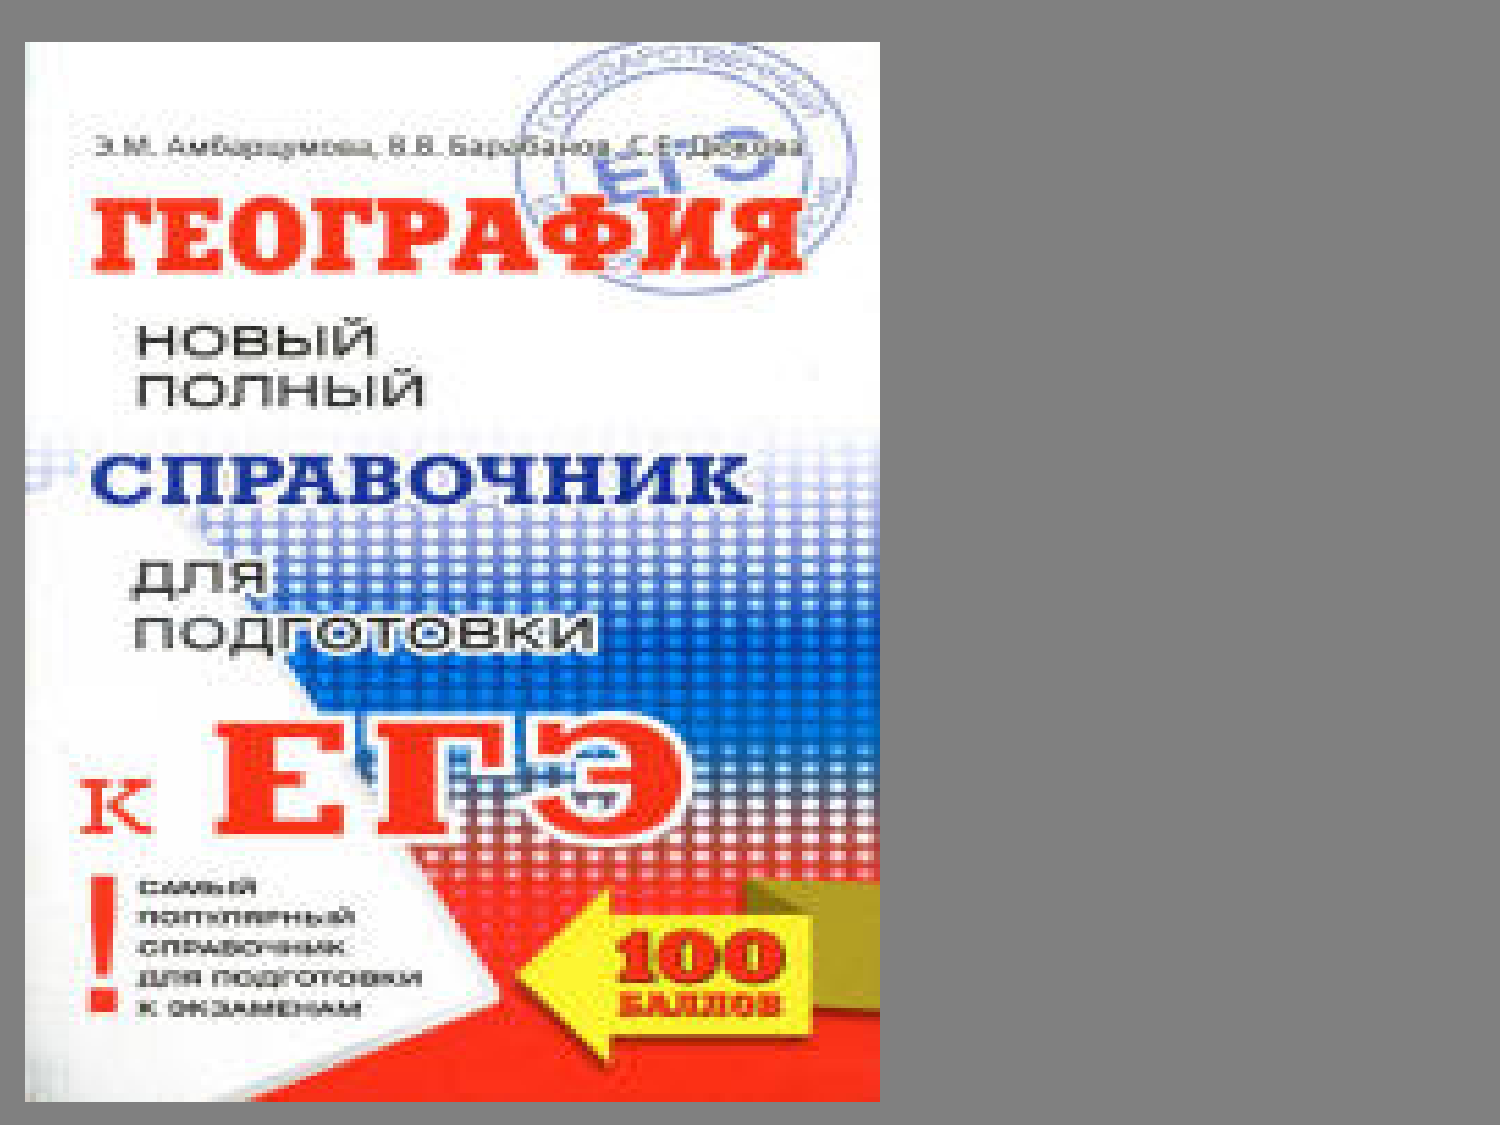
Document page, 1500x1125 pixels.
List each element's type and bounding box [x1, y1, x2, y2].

picture [25, 42, 881, 1102]
